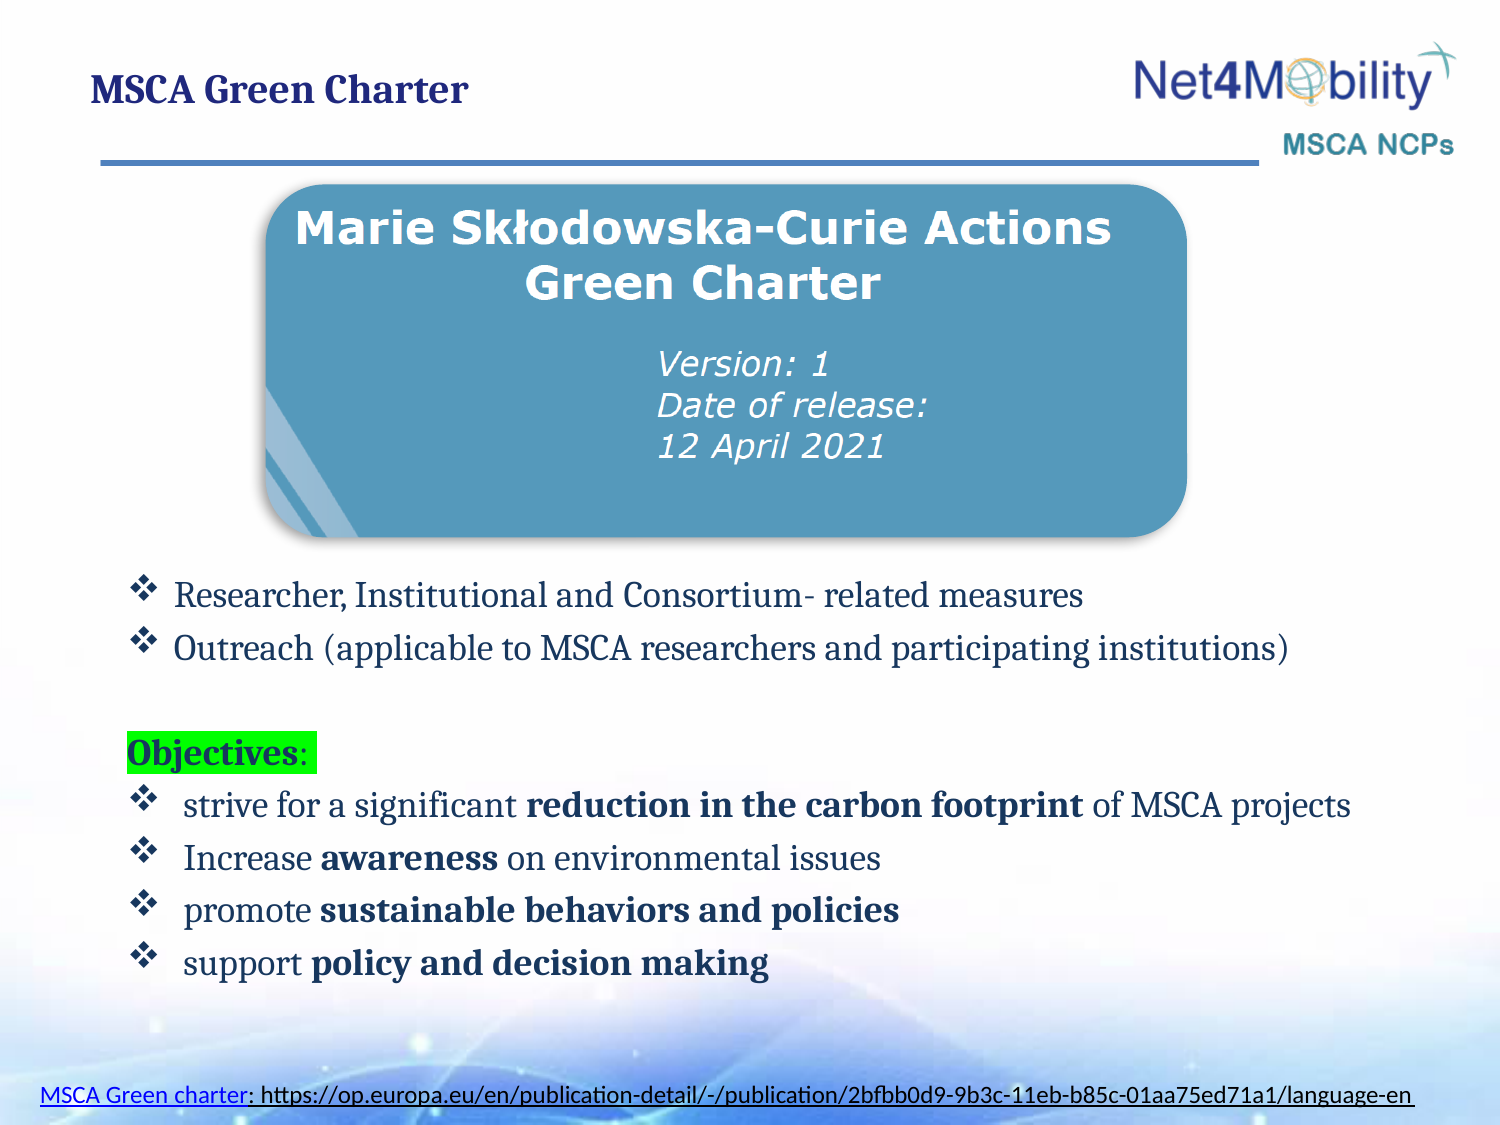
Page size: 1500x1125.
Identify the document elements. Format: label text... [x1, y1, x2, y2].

list Researcher, Institutional and Consortium- related measures Outreach (applicable to MSCA researchers and participating institutions) Objectives: strive for a significant reduction in the carbon footprint of MSCA projects Increase awareness on environmental issues promote sustainable behaviors and policies support policy and decision making [112, 562, 1459, 1005]
text_box MSCA Green charter: https://op.europa.eu/en/publication-detail/-/publication/2bfbb0d9-9b3c-11eb-b85c-01aa75ed71a1/language-en [24, 1071, 1500, 1116]
title MSCA Green Charter [75, 30, 1093, 144]
picture [0, 0, 1500, 1125]
